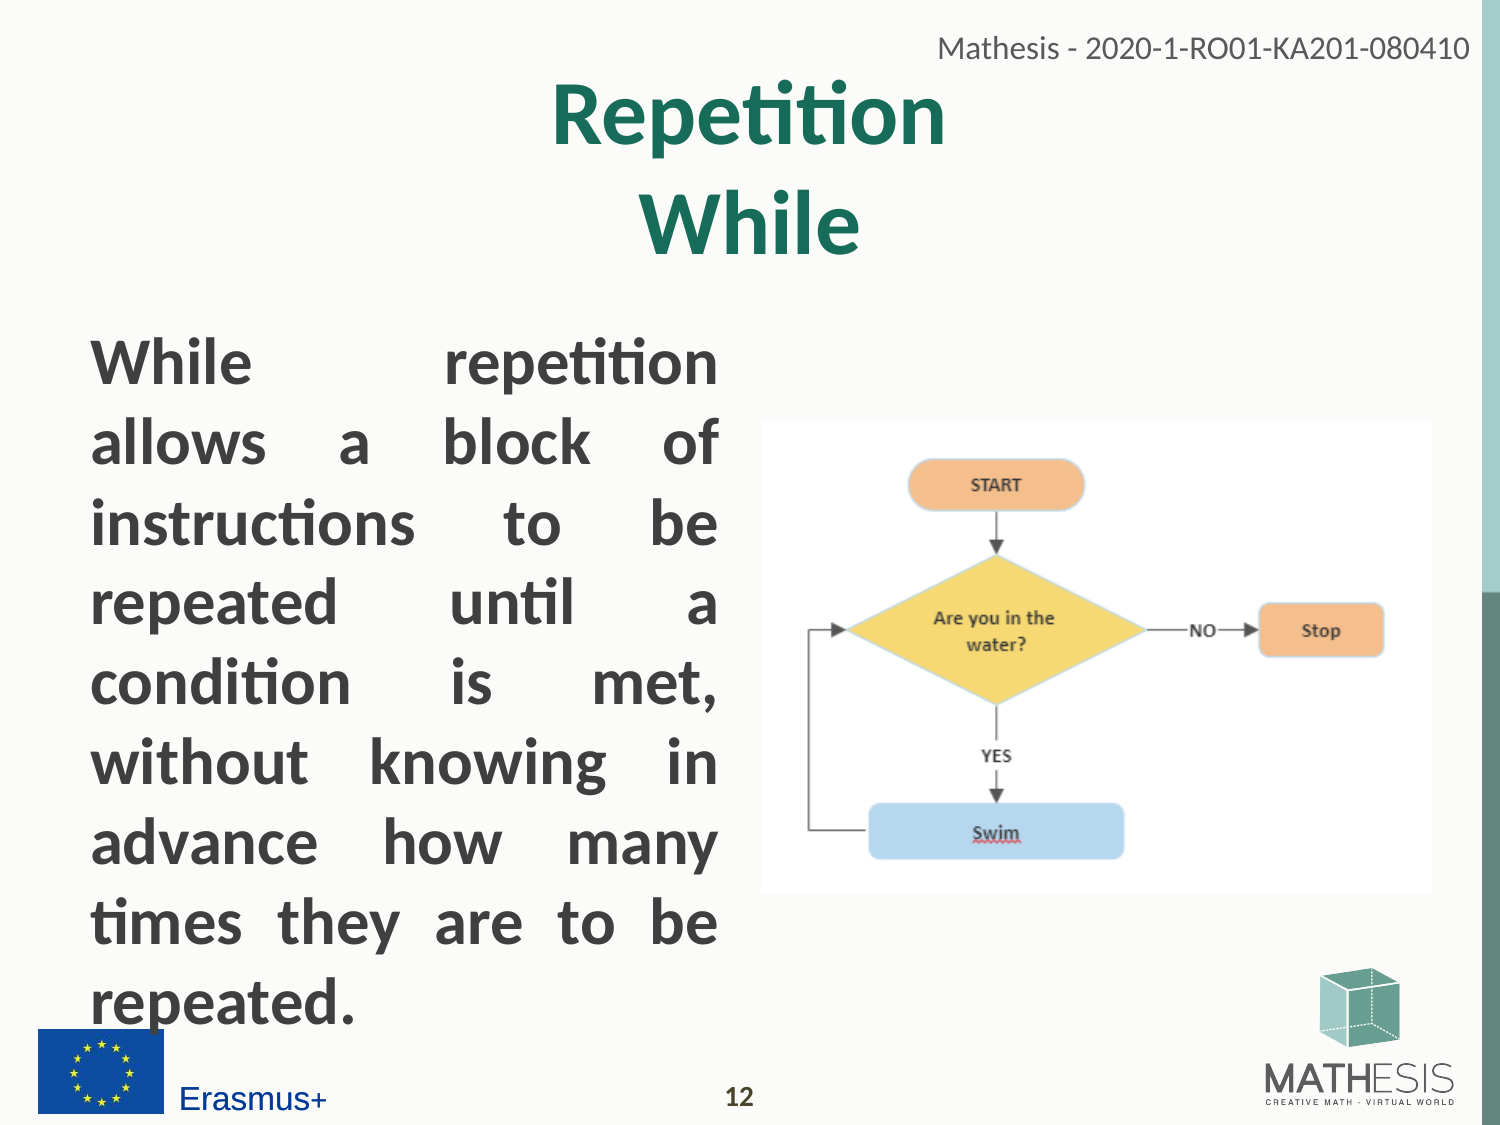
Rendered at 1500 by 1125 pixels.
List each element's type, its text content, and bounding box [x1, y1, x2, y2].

list While repetition allows a block of instructions to be repeated until a condition is met, without knowing in advance how many times they are to be repeated. [75, 310, 735, 1005]
picture [38, 1029, 164, 1114]
title Repetition While [75, 45, 1425, 233]
picture [761, 421, 1433, 894]
